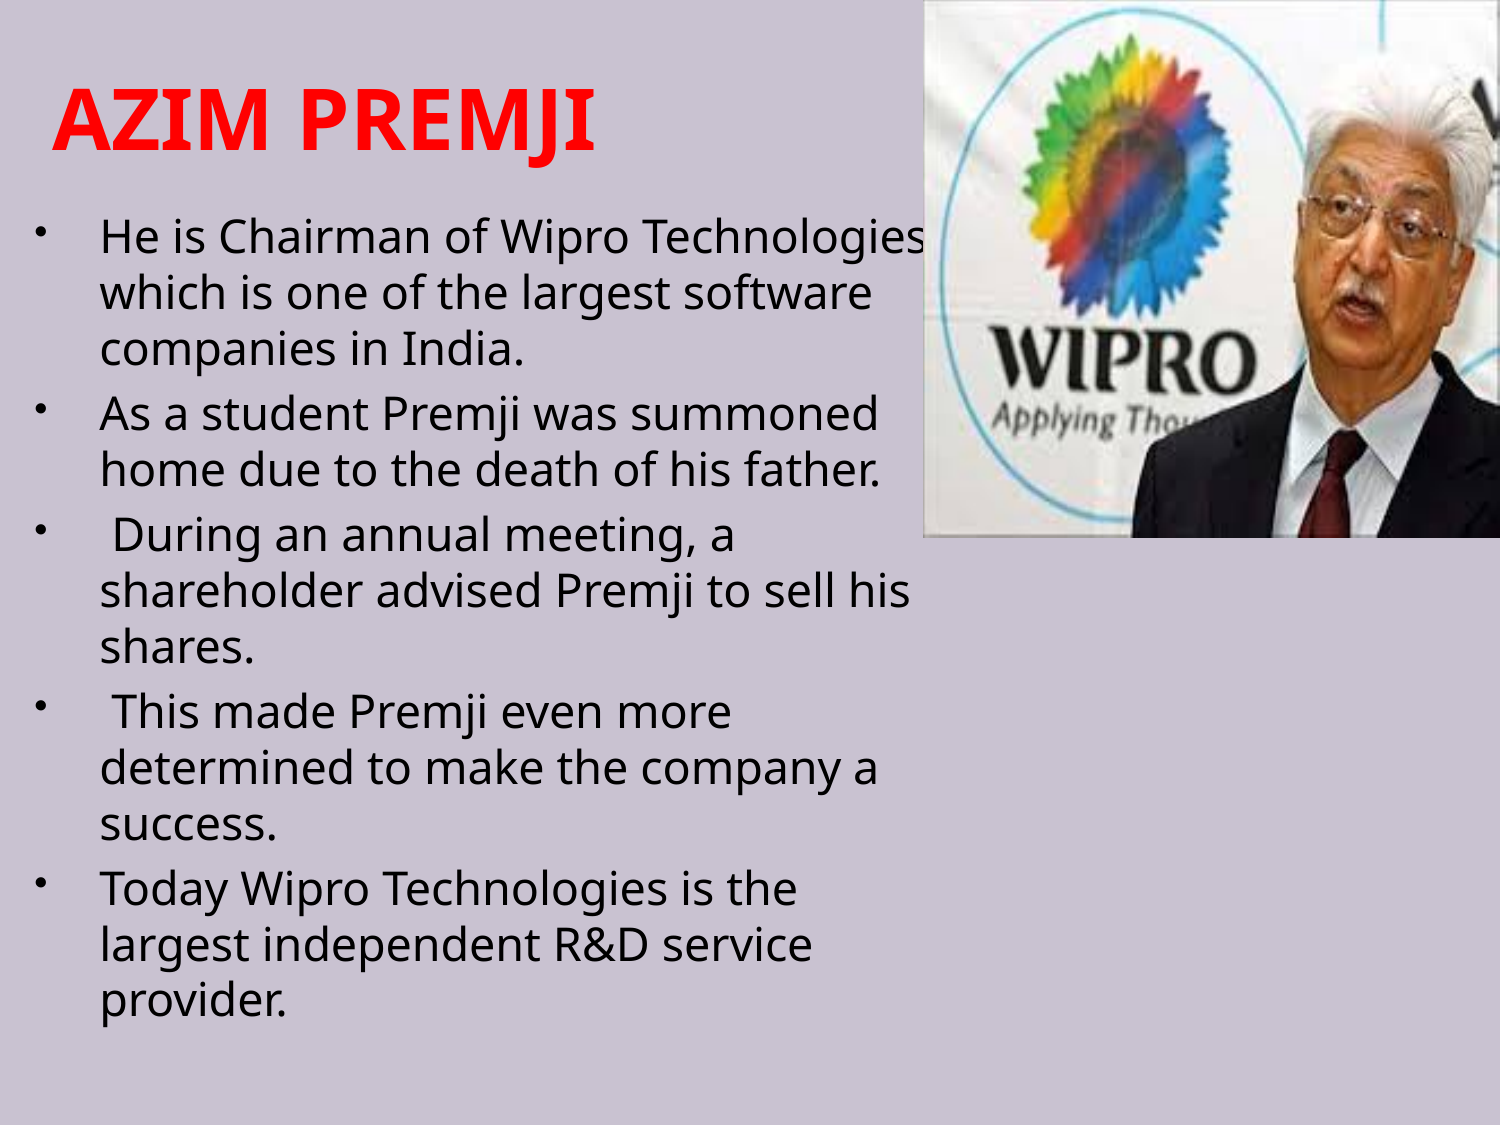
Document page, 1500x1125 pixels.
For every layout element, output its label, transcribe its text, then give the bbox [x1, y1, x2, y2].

picture [923, 0, 1500, 538]
list He is Chairman of Wipro Technologies which is one of the largest software companies in India. As a student Premji was summoned home due to the death of his father. During an annual meeting, a shareholder advised Premji to sell his shares. This made Premji even more determined to make the company a success. Today Wipro Technologies is the largest independent R&D service provider. [0, 200, 950, 1035]
title AZIM PREMJI [0, 0, 650, 200]
